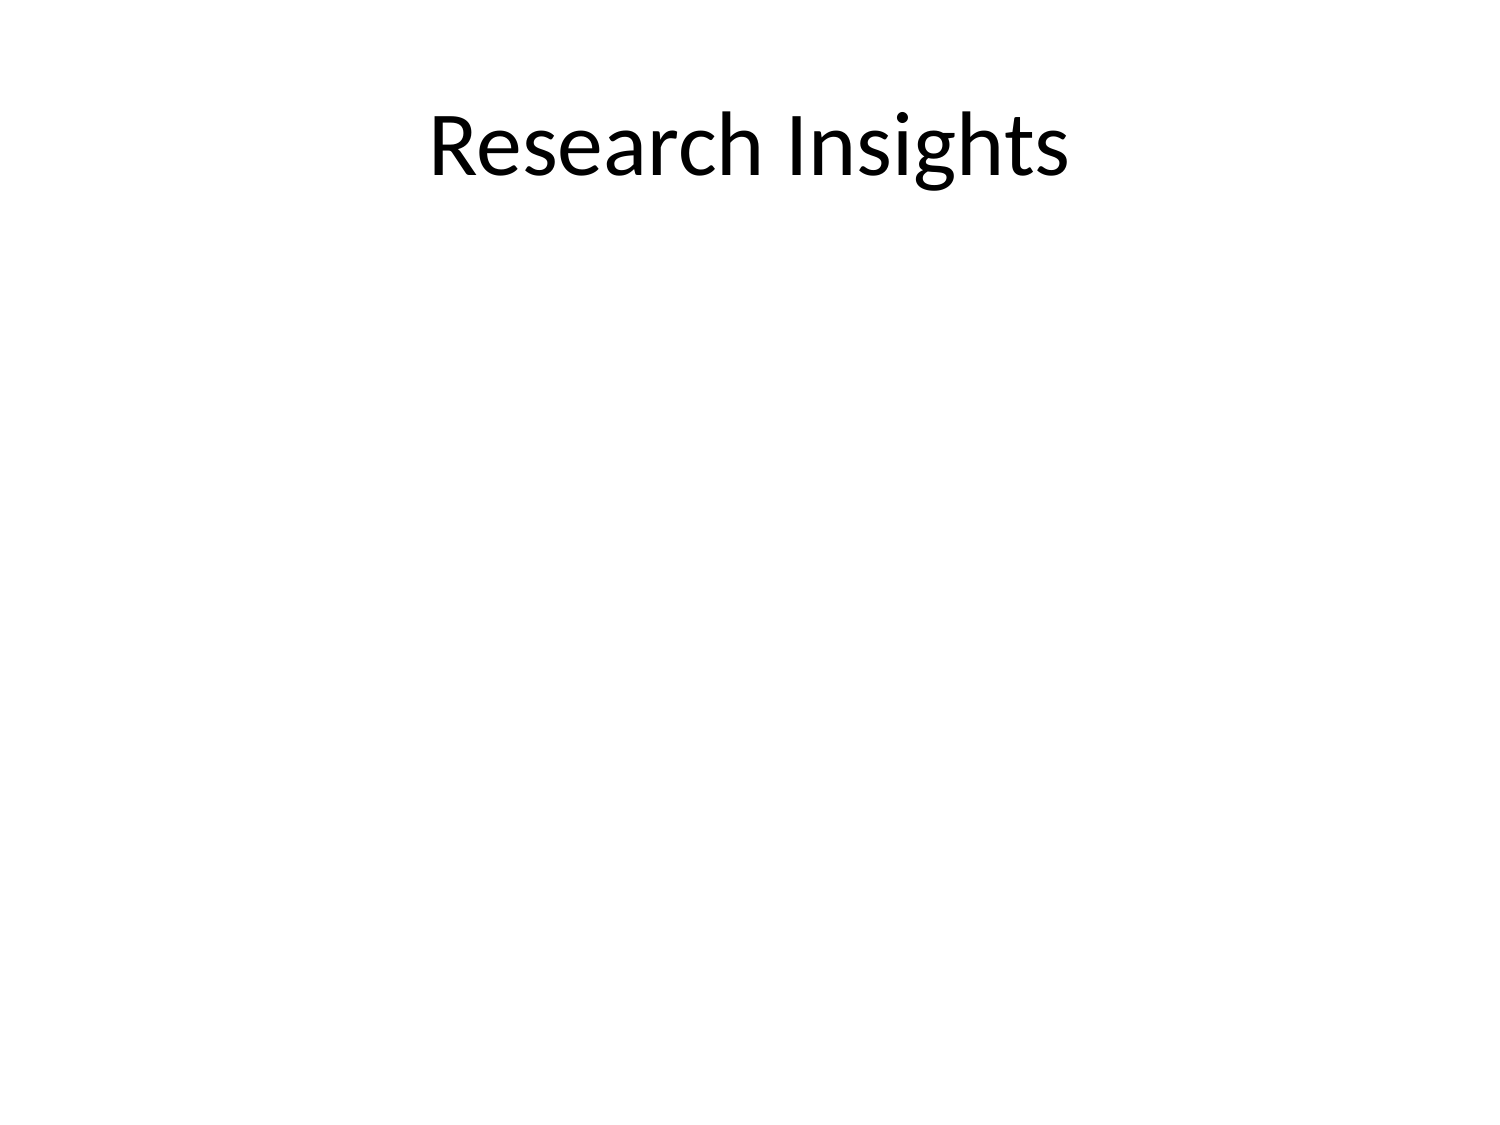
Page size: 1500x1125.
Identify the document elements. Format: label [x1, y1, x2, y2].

title [75, 45, 1425, 233]
